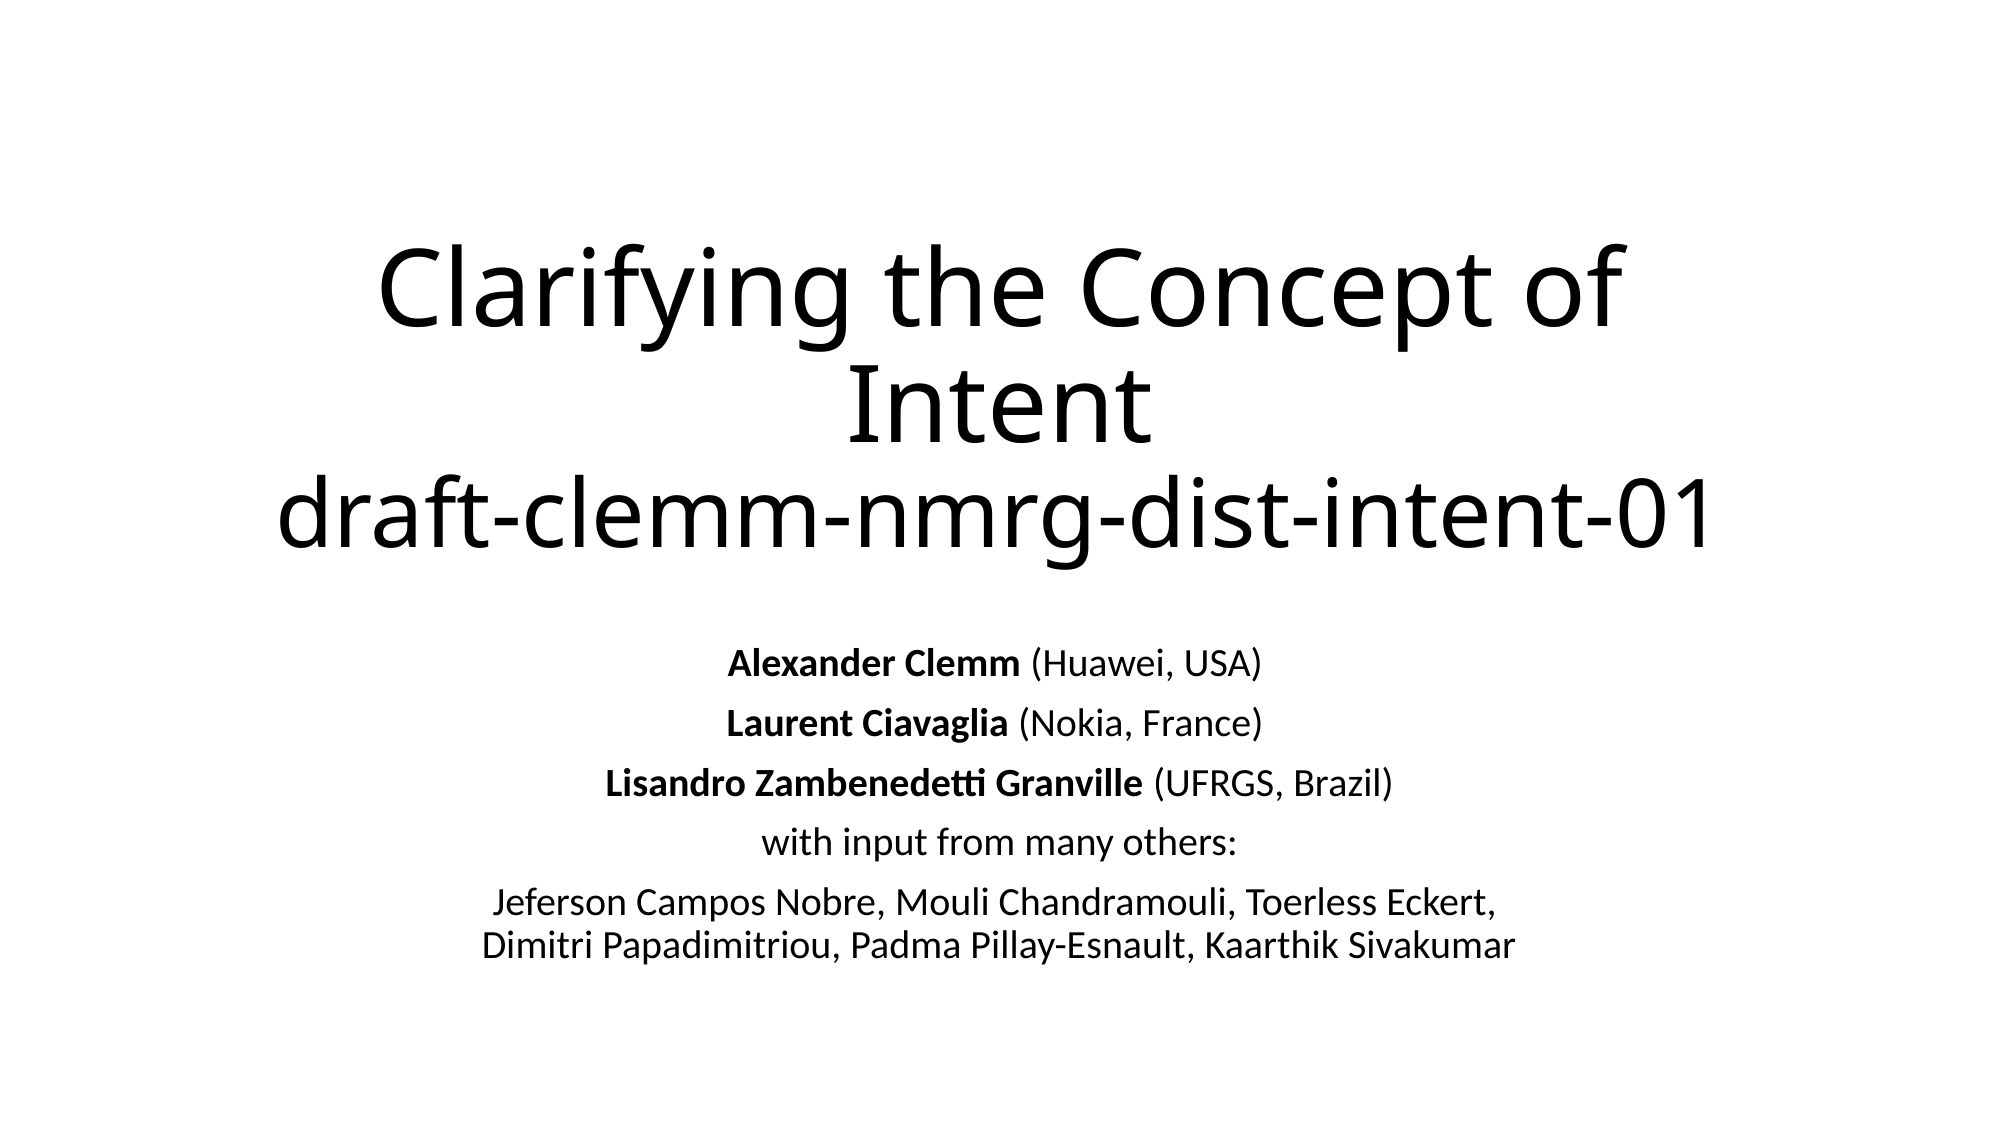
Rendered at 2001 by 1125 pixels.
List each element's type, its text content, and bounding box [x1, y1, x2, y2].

title Clarifying the Concept of Intent draft-clemm-nmrg-dist-intent-01 [249, 184, 1750, 576]
subtitle Alexander Clemm (Huawei, USA) Laurent Ciavaglia (Nokia, France) Lisandro Zambenedetti Granville (UFRGS, Brazil) with input from many others: Jeferson Campos Nobre, Mouli Chandramouli, Toerless Eckert, Dimitri Papadimitriou, Padma Pillay-Esnault, Kaarthik Sivakumar [249, 634, 1750, 977]
